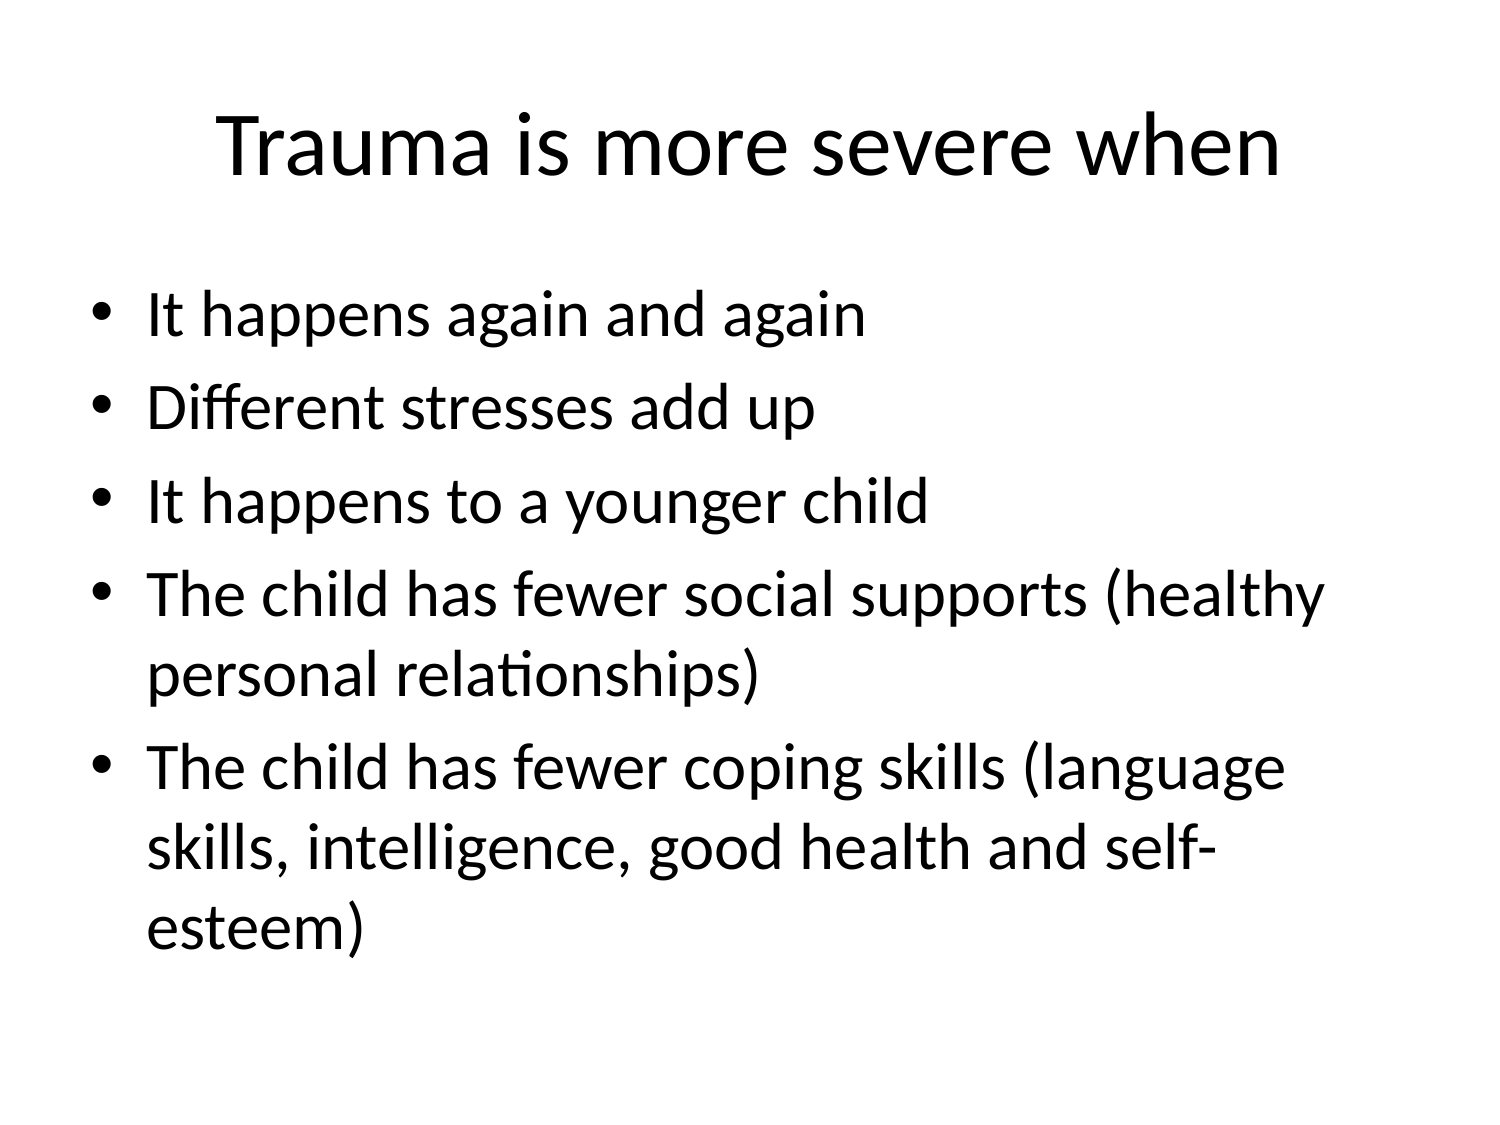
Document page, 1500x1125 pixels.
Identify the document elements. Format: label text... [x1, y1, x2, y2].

list It happens again and again Different stresses add up It happens to a younger child The child has fewer social supports (healthy personal relationships) The child has fewer coping skills (language skills, intelligence, good health and self-esteem) [75, 262, 1425, 1005]
title Trauma is more severe when [75, 45, 1425, 233]
